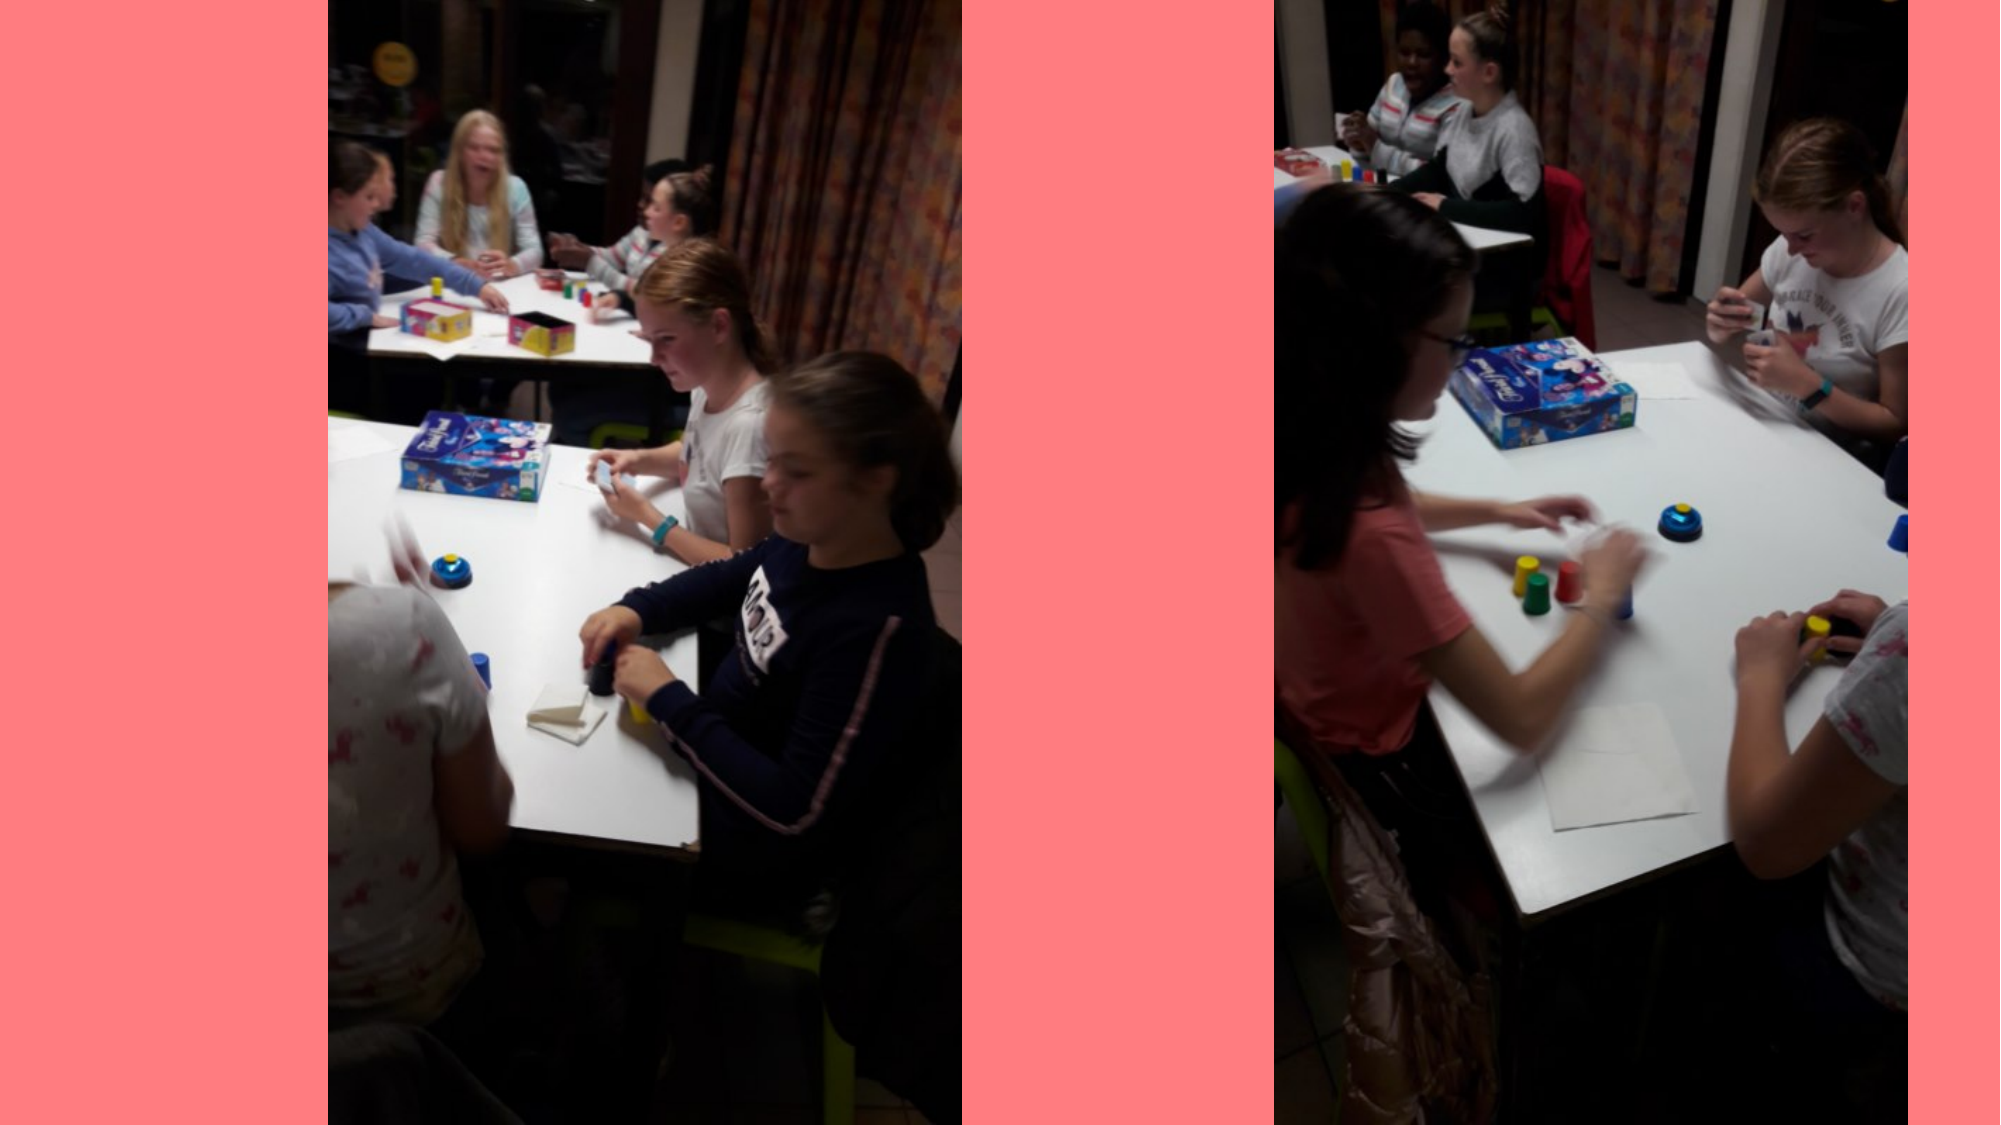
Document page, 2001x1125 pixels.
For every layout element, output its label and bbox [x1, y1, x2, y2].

picture [328, 0, 962, 1125]
picture [1274, 0, 1908, 1125]
